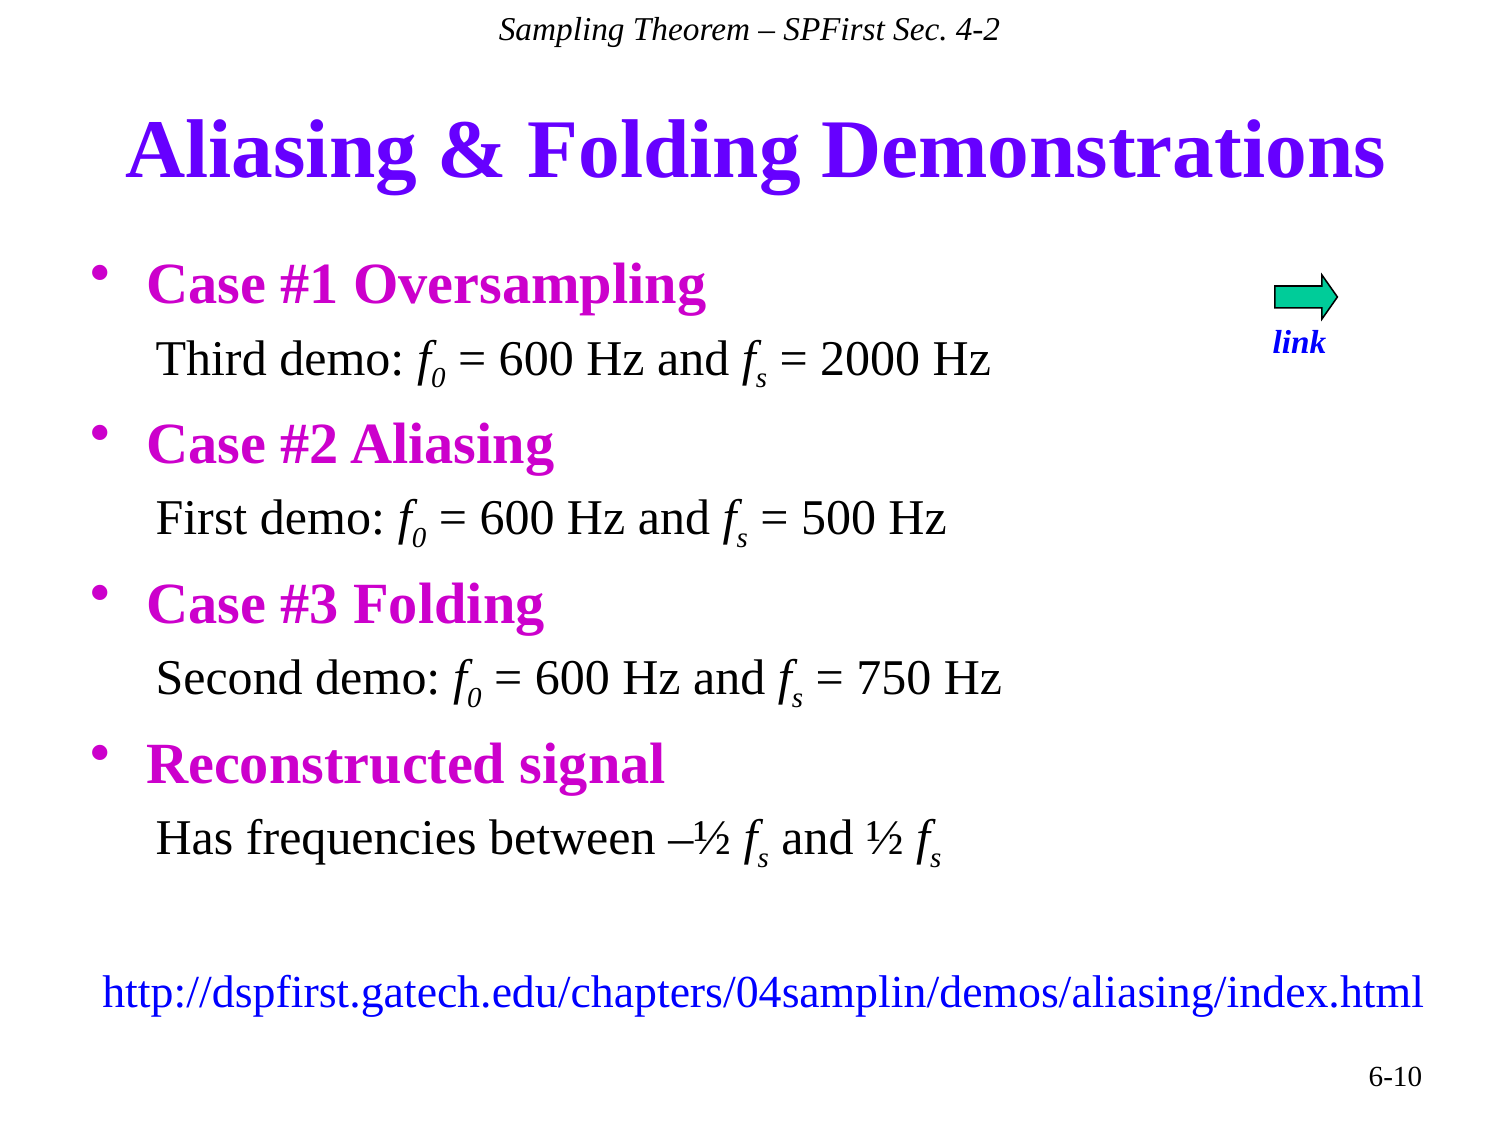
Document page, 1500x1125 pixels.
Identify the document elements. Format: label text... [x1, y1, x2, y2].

text_box http://dspfirst.gatech.edu/chapters/04samplin/demos/aliasing/index.html [87, 954, 1488, 1025]
text_box link [1243, 312, 1356, 368]
text_box Sampling Theorem – SPFirst Sec. 4-2 [0, 0, 1500, 55]
title Aliasing & Folding Demonstrations [75, 55, 1438, 237]
list Case #1 Oversampling Third demo: f0 = 600 Hz and fs = 2000 Hz Case #2 Aliasing First demo: f0 = 600 Hz and fs = 500 Hz Case #3 Folding Second demo: f0 = 600 Hz and fs = 750 Hz Reconstructed signal Has frequencies between –½ fs and ½ fs [75, 237, 1438, 900]
text_box [1274, 275, 1338, 320]
slide_number 6-10 [1124, 1049, 1438, 1125]
